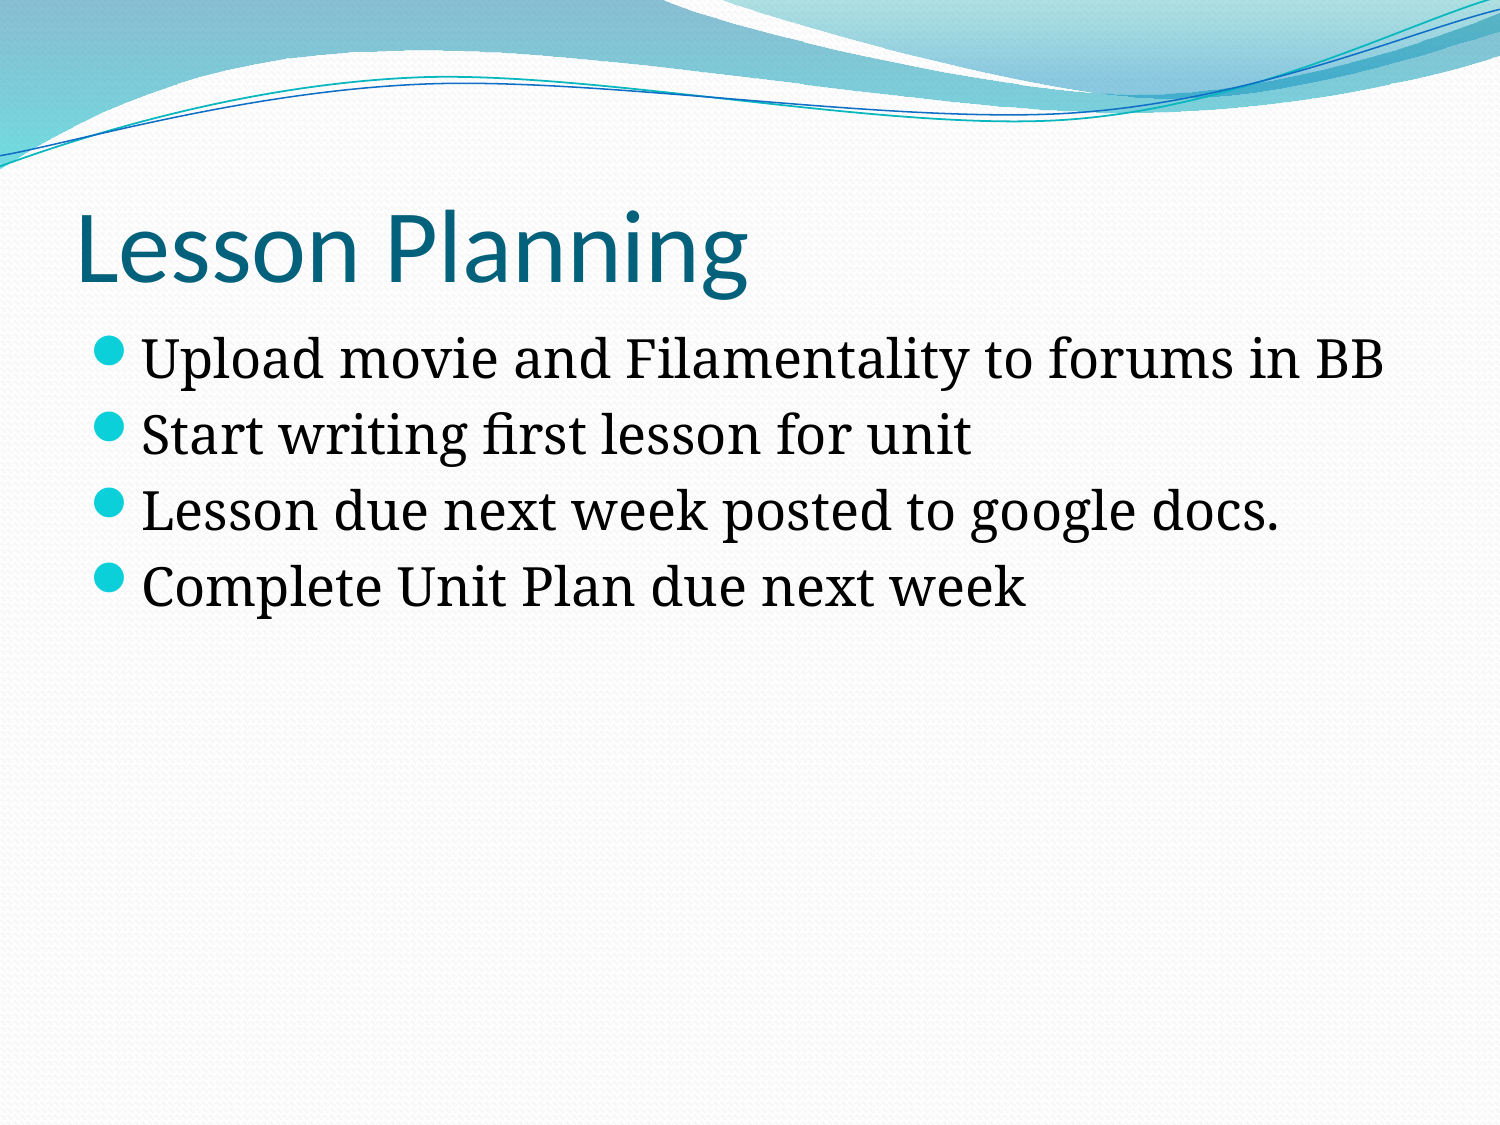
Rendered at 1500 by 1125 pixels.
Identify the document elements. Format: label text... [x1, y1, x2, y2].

title Lesson Planning [75, 115, 1425, 303]
list Upload movie and Filamentality to forums in BB Start writing first lesson for unit Lesson due next week posted to google docs. Complete Unit Plan due next week [75, 317, 1425, 1038]
